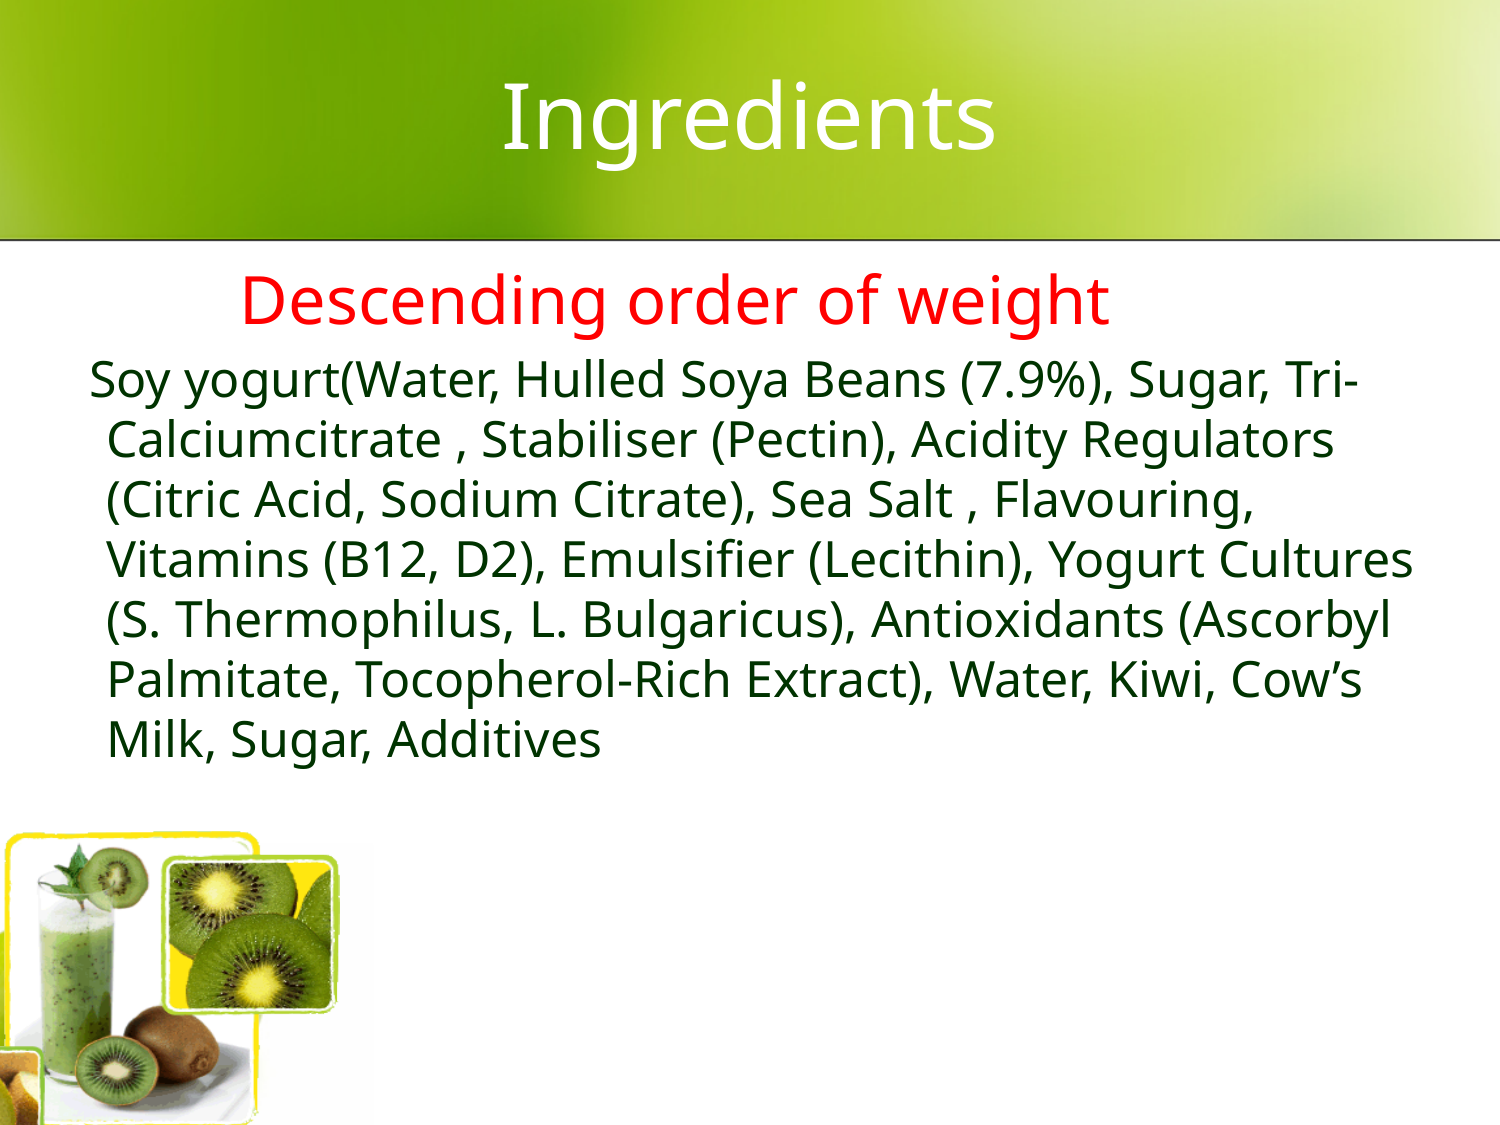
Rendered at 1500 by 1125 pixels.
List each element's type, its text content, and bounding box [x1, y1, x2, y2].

title Ingredients [62, 37, 1438, 188]
picture [0, 0, 1500, 1125]
list Descending order of weight Soy yogurt(Water, Hulled Soya Beans (7.9%), Sugar, Tri-Calciumcitrate , Stabiliser (Pectin), Acidity Regulators (Citric Acid, Sodium Citrate), Sea Salt , Flavouring, Vitamins (B12, D2), Emulsifier (Lecithin), Yogurt Cultures (S. Thermophilus, L. Bulgaricus), Antioxidants (Ascorbyl Palmitate, Tocopherol-Rich Extract), Water, Kiwi, Cow’s Milk, Sugar, Additives [34, 249, 1477, 913]
